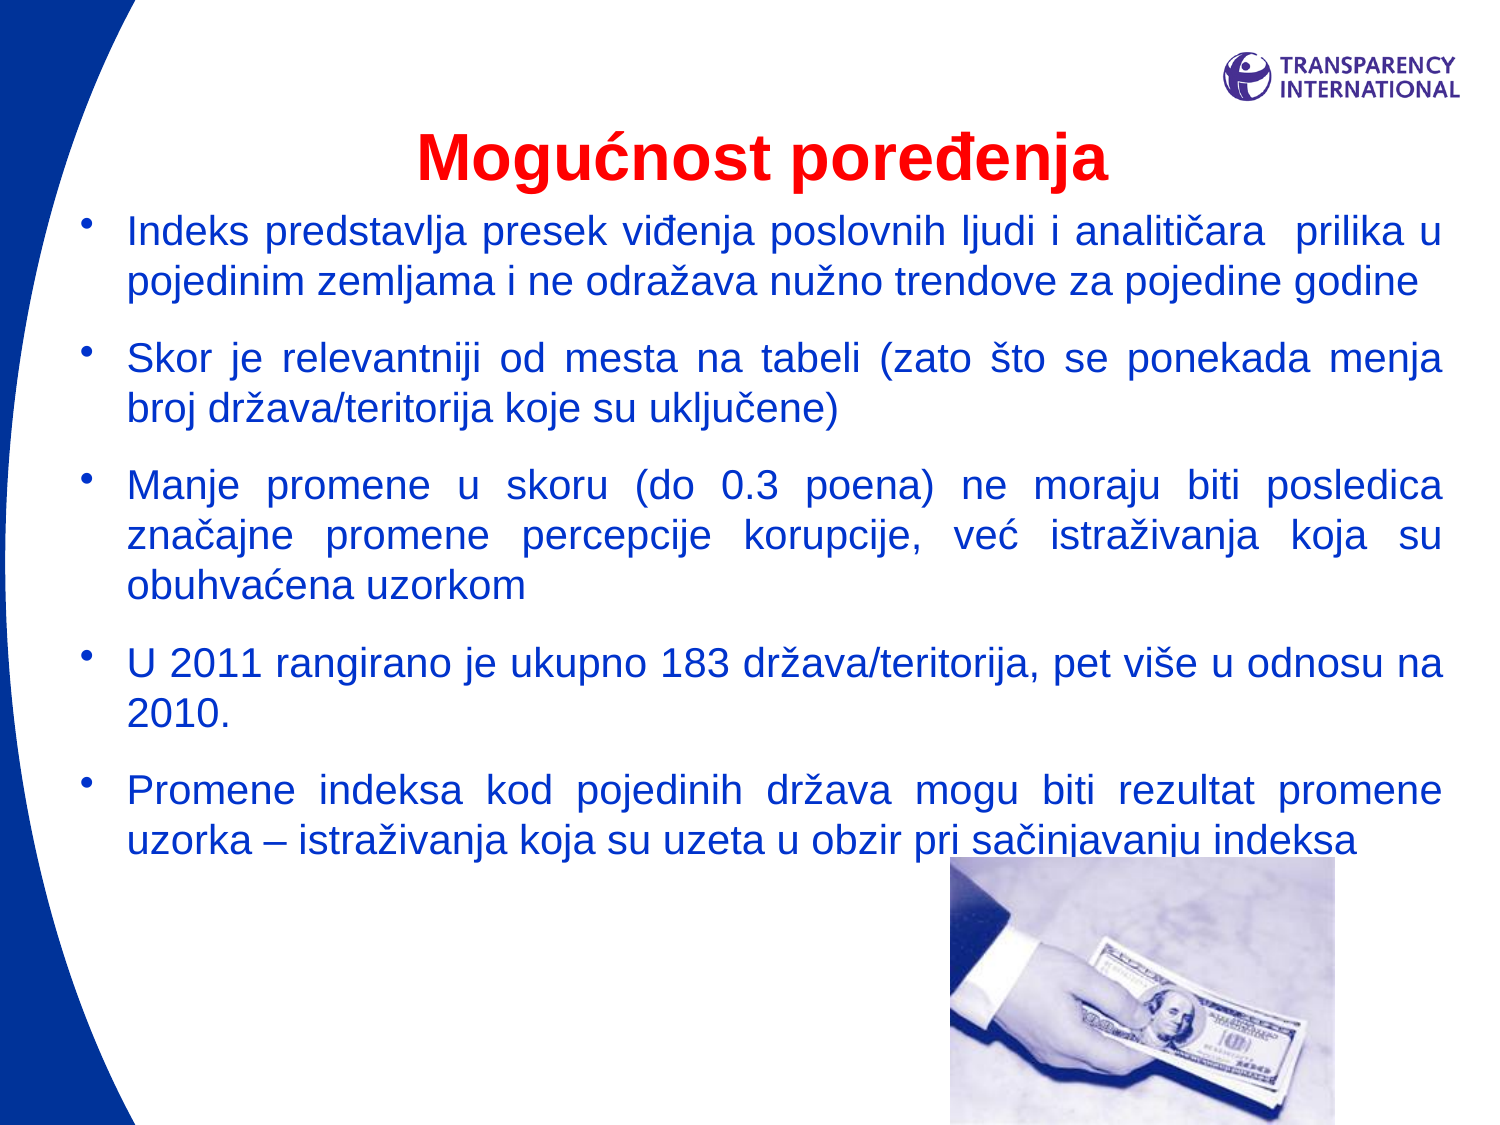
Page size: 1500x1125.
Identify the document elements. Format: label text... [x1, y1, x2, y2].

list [950, 857, 1335, 1125]
picture [1222, 42, 1464, 103]
title Mogućnost poređenja [124, 87, 1401, 196]
list Indeks predstavlja presek viđenja poslovnih ljudi i analitičara prilika u pojedinim zemljama i ne odražava nužno trendove za pojedine godine Skor je relevantniji od mesta na tabeli (zato što se ponekada menja broj država/teritorija koje su uključene) Manje promene u skoru (do 0.3 poena) ne moraju biti posledica značajne promene percepcije korupcije, već istraživanja koja su obuhvaćena uzorkom U 2011 rangirano je ukupno 183 država/teritorija, pet više u odnosu na 2010. Promene indeksa kod pojedinih država mogu biti rezultat promene uzorka – istraživanja koja su uzeta u obzir pri sačinjavanju indeksa [64, 196, 1459, 918]
